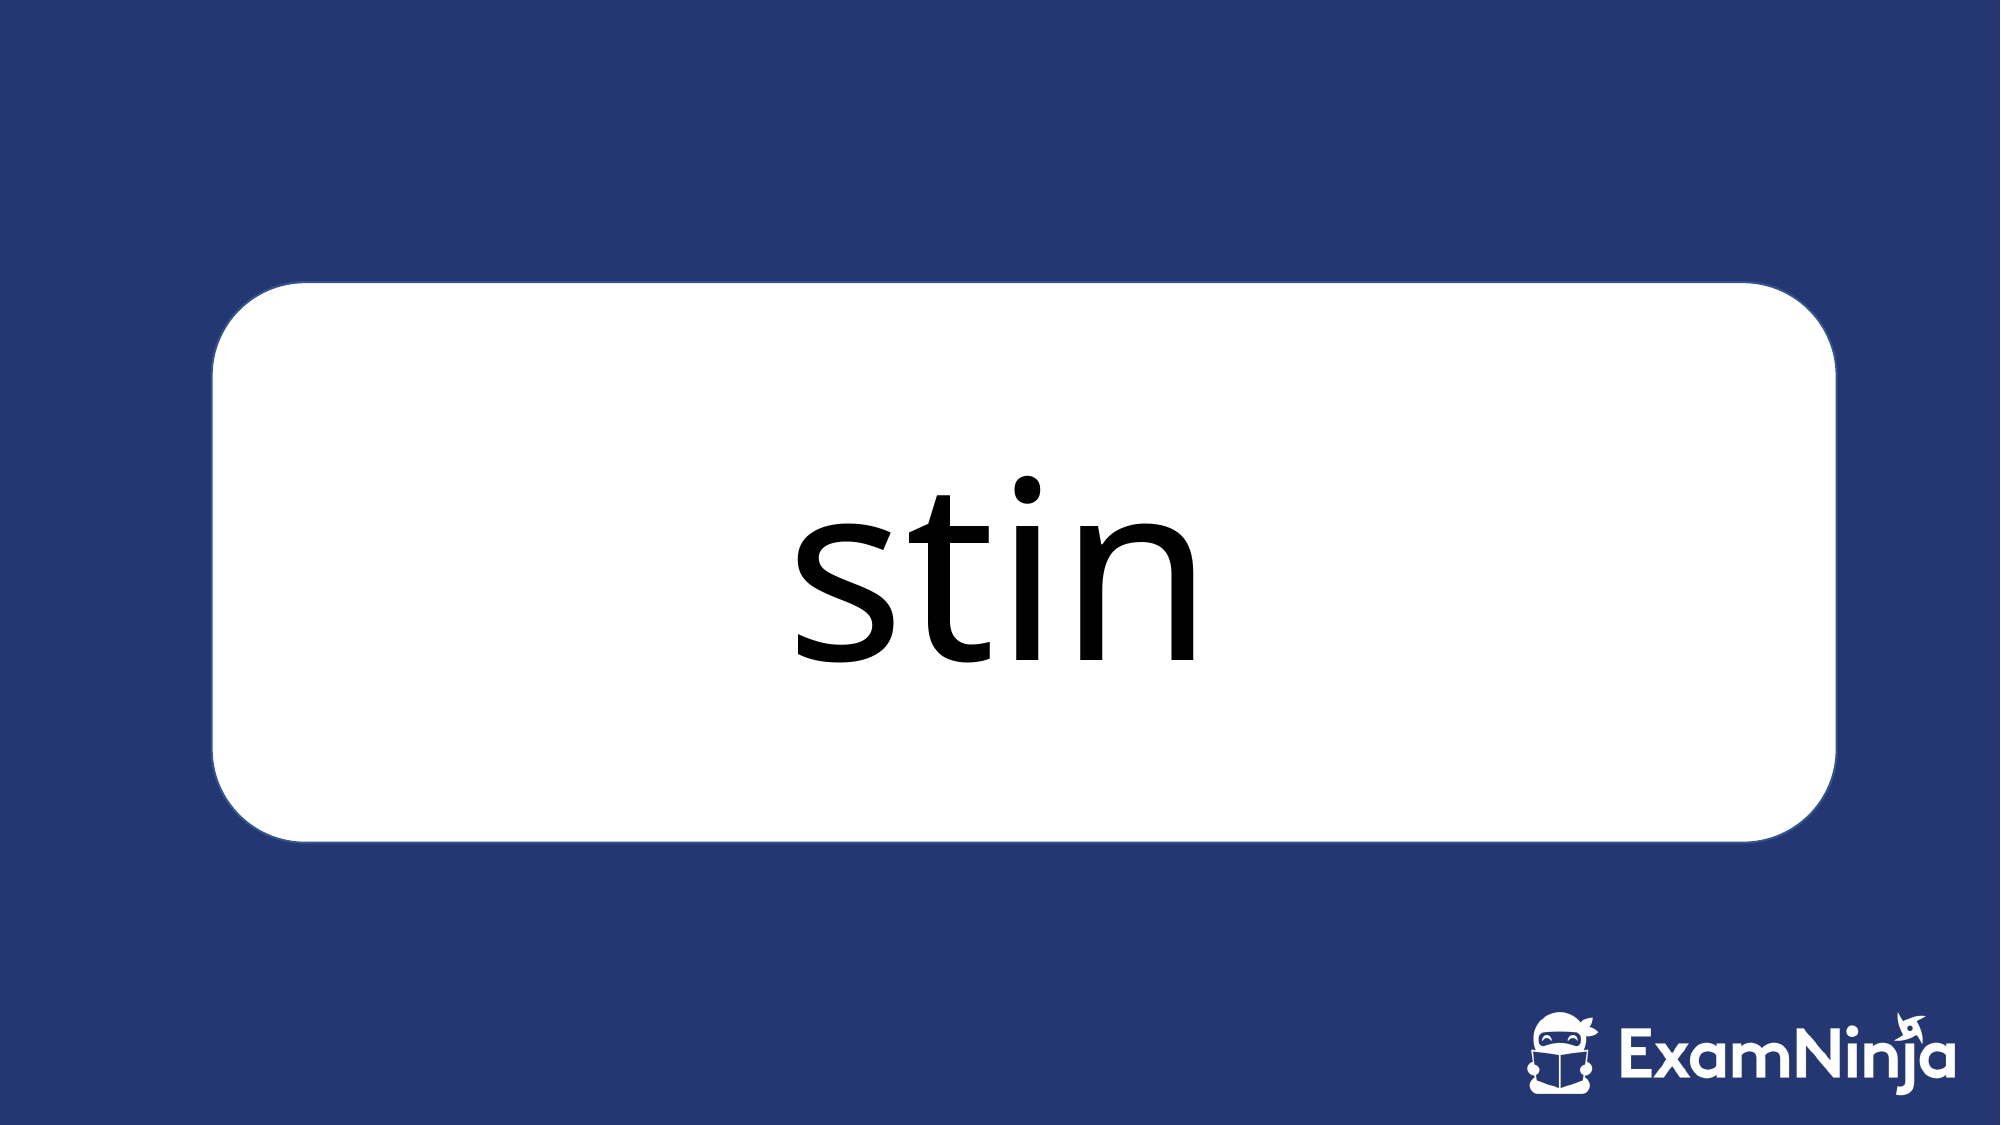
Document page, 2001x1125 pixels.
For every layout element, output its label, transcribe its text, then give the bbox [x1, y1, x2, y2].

text_box stin [143, 403, 1857, 719]
text_box [210, 719, 1838, 844]
picture [1501, 1003, 1979, 1102]
text_box [210, 281, 1838, 403]
